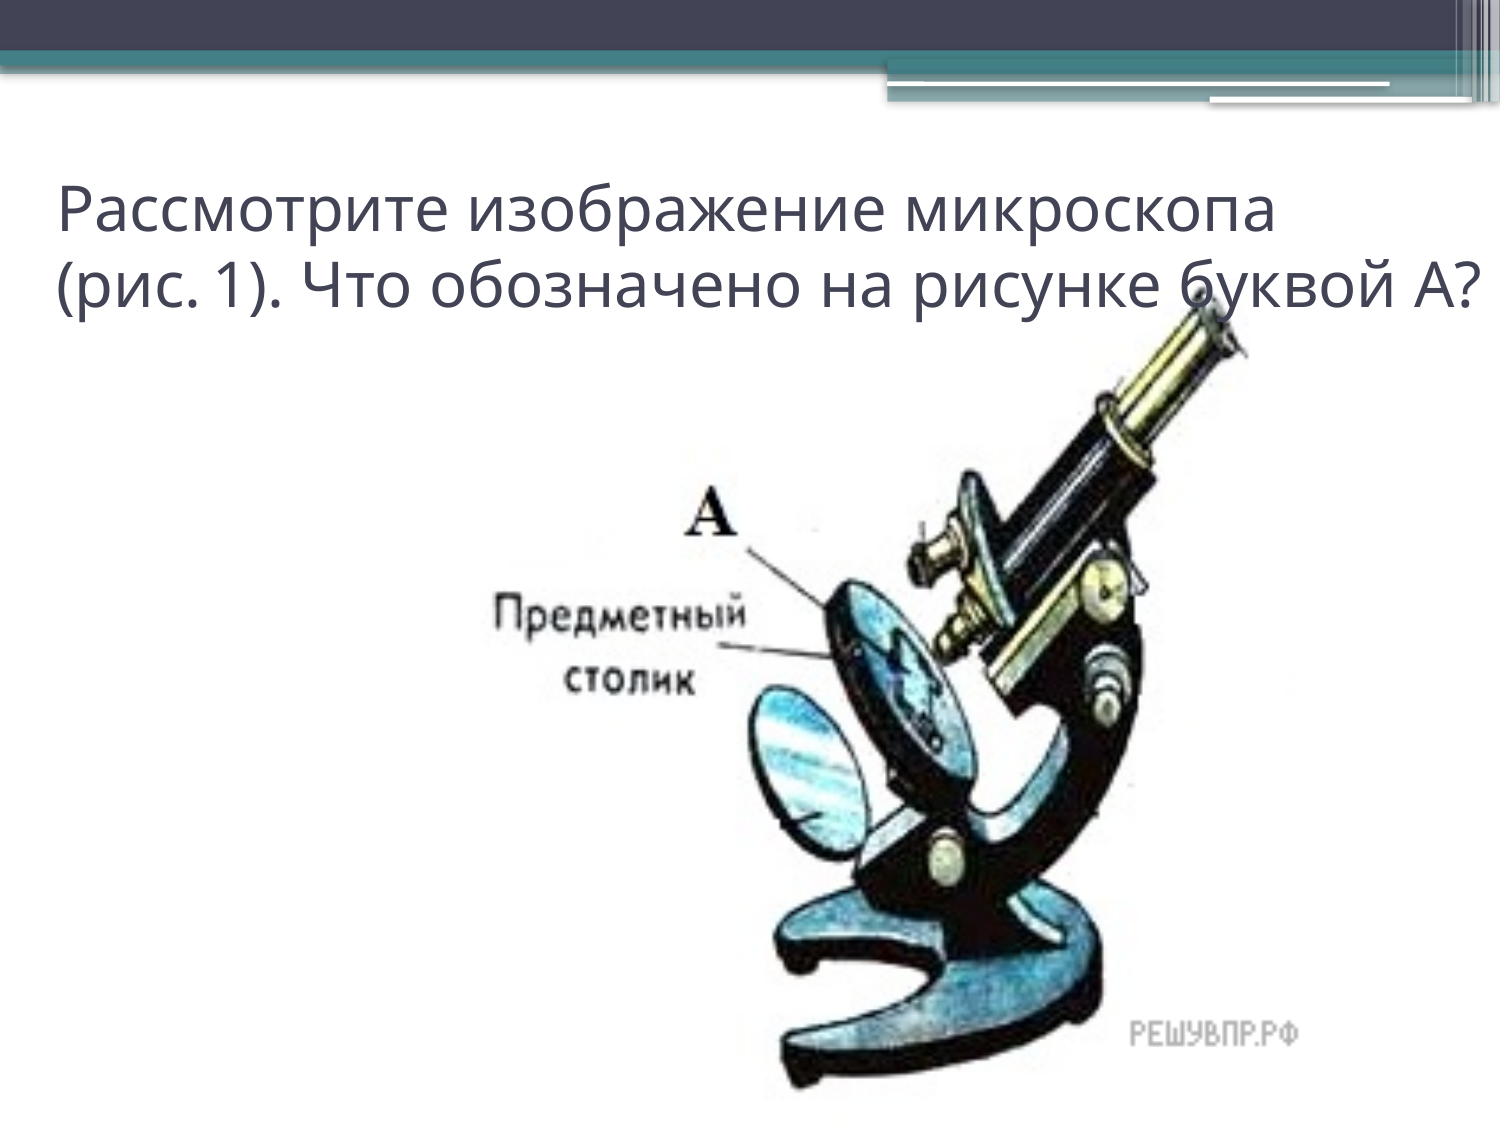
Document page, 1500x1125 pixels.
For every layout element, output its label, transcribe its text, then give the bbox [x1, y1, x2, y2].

picture [455, 278, 1306, 1125]
title Рассмотрите изображение микроскопа (рис. 1). Что обозначено на рисунке буквой А? [41, 125, 1500, 363]
